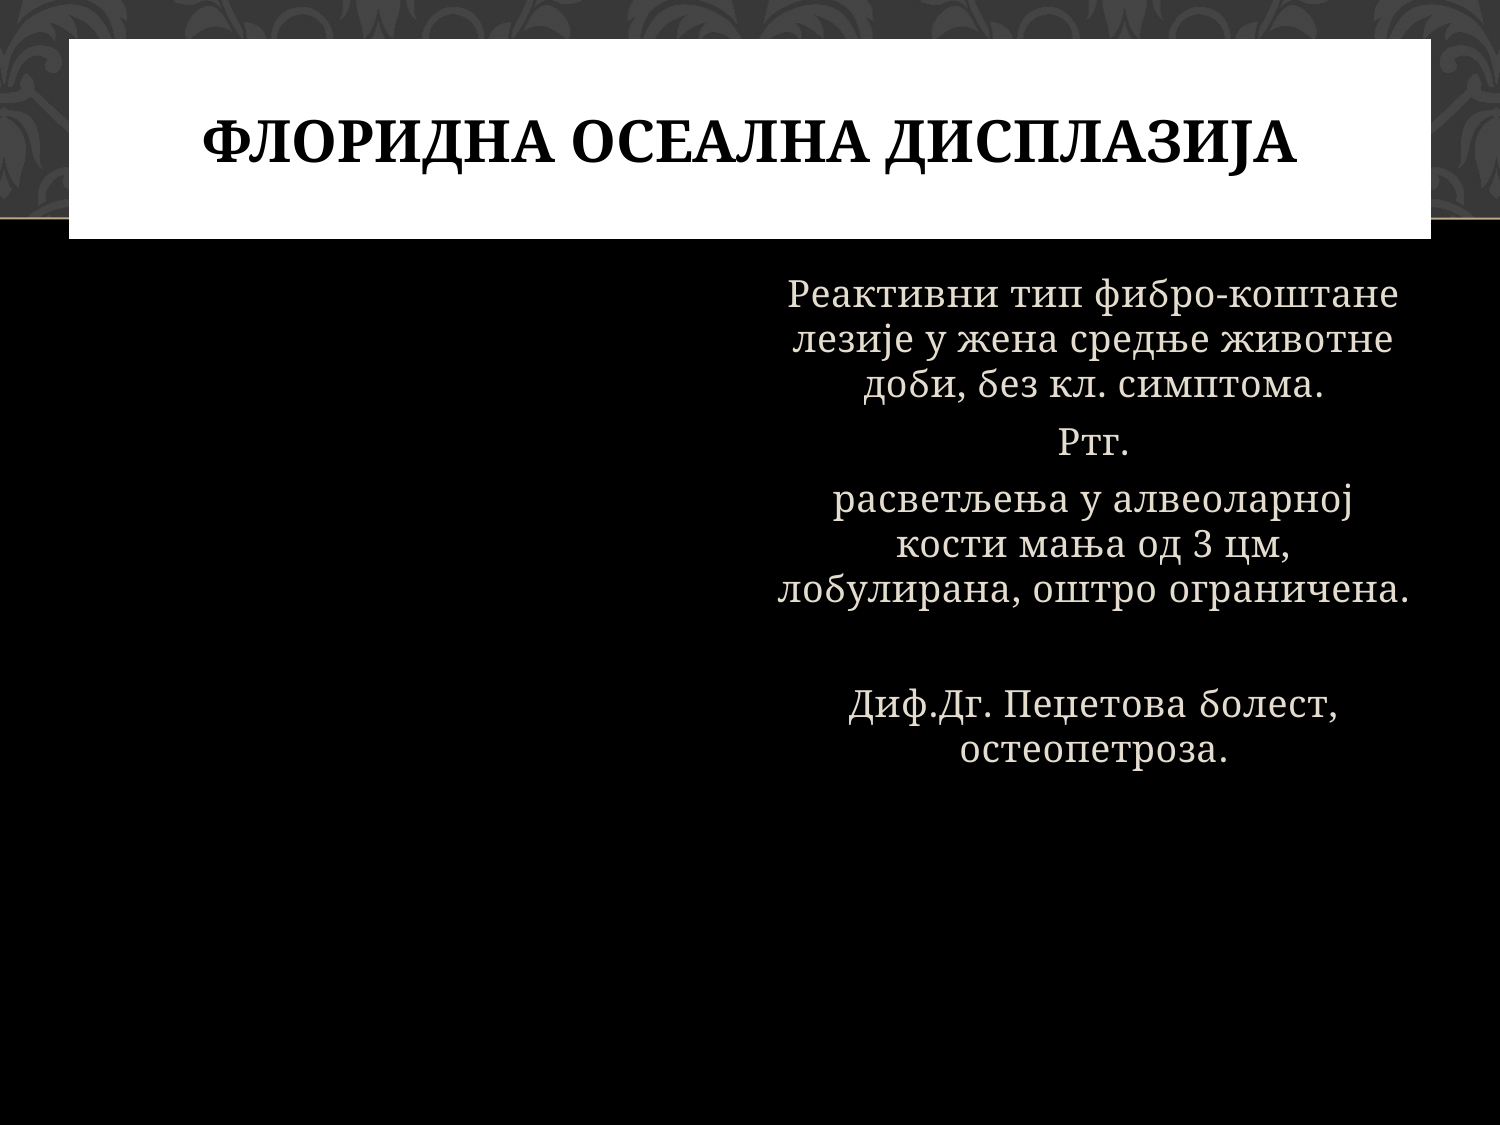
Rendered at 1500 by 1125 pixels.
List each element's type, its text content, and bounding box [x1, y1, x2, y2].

title Флоридна осеална дисплазија [69, 39, 1431, 239]
list Реактивни тип фибро-коштане лезије у жена средње животне доби, без кл. симптома. Ртг. расветљења у алвеоларној кости мања од 3 цм, лобулирана, оштро ограничена. Диф.Дг. Пеџетова болест, остеопетроза. [762, 262, 1425, 1005]
